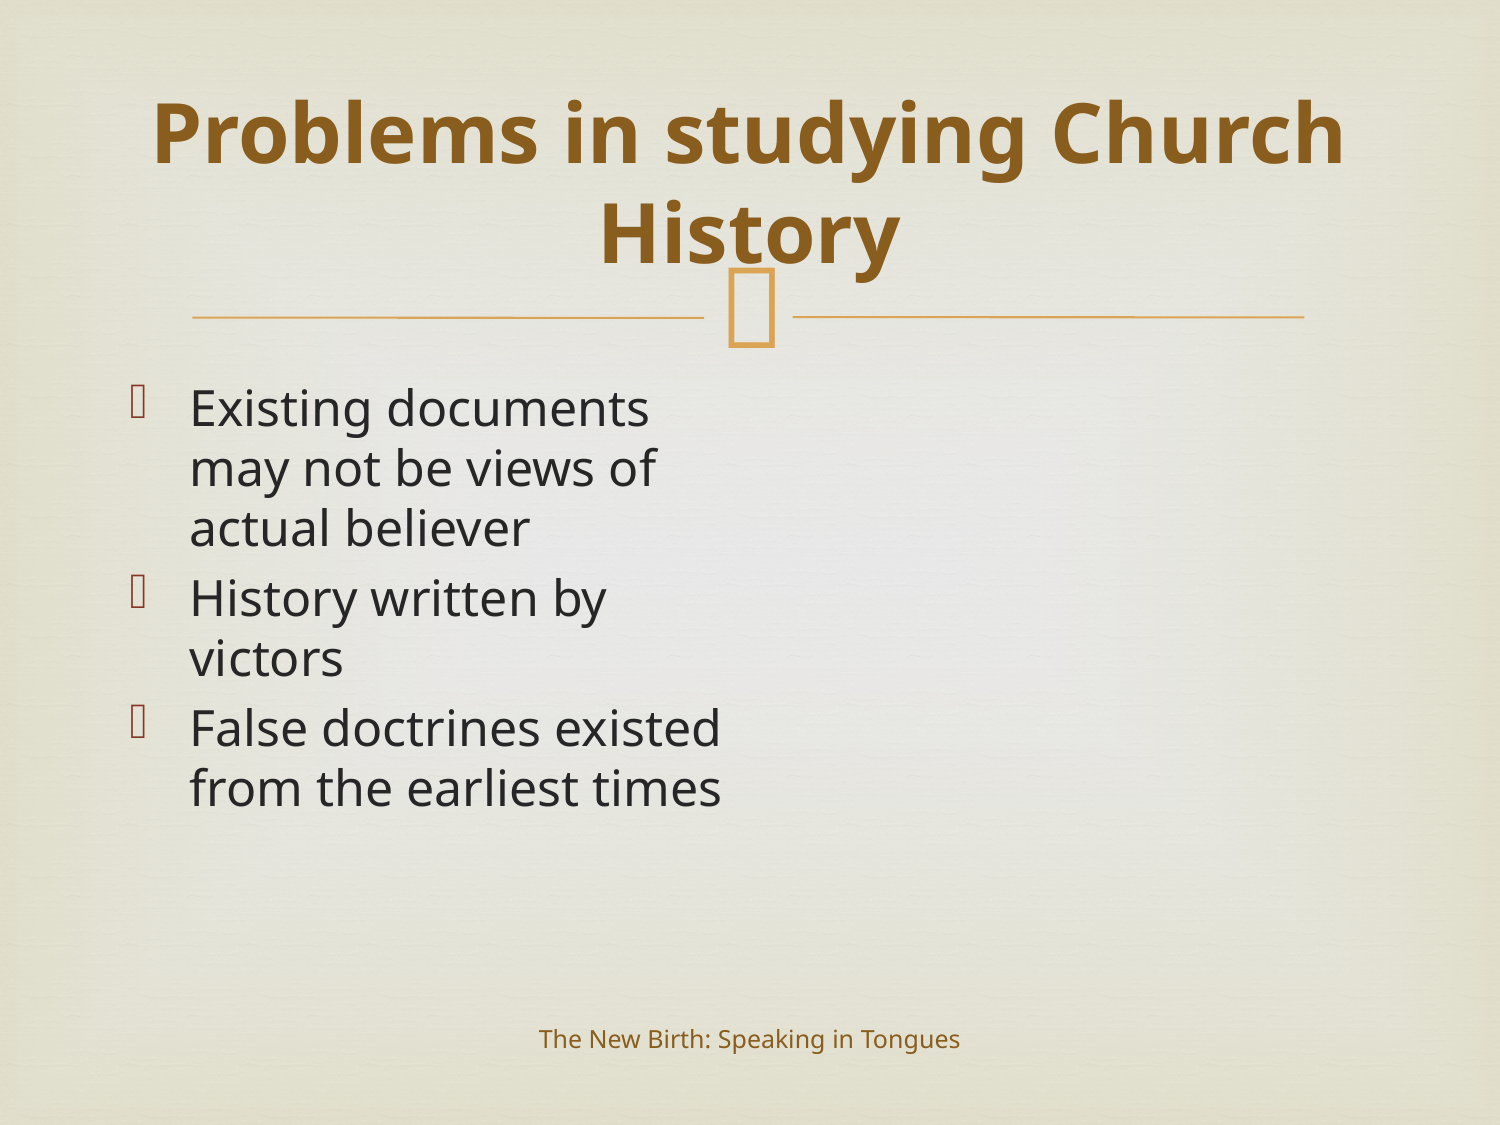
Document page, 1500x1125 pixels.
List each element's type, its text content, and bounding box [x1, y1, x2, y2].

title Problems in studying Church History [112, 93, 1386, 267]
footer The New Birth: Speaking in Tongues [512, 1010, 988, 1071]
list Existing documents may not be views of actual believer History written by victors False doctrines existed from the earliest times [114, 368, 765, 1005]
